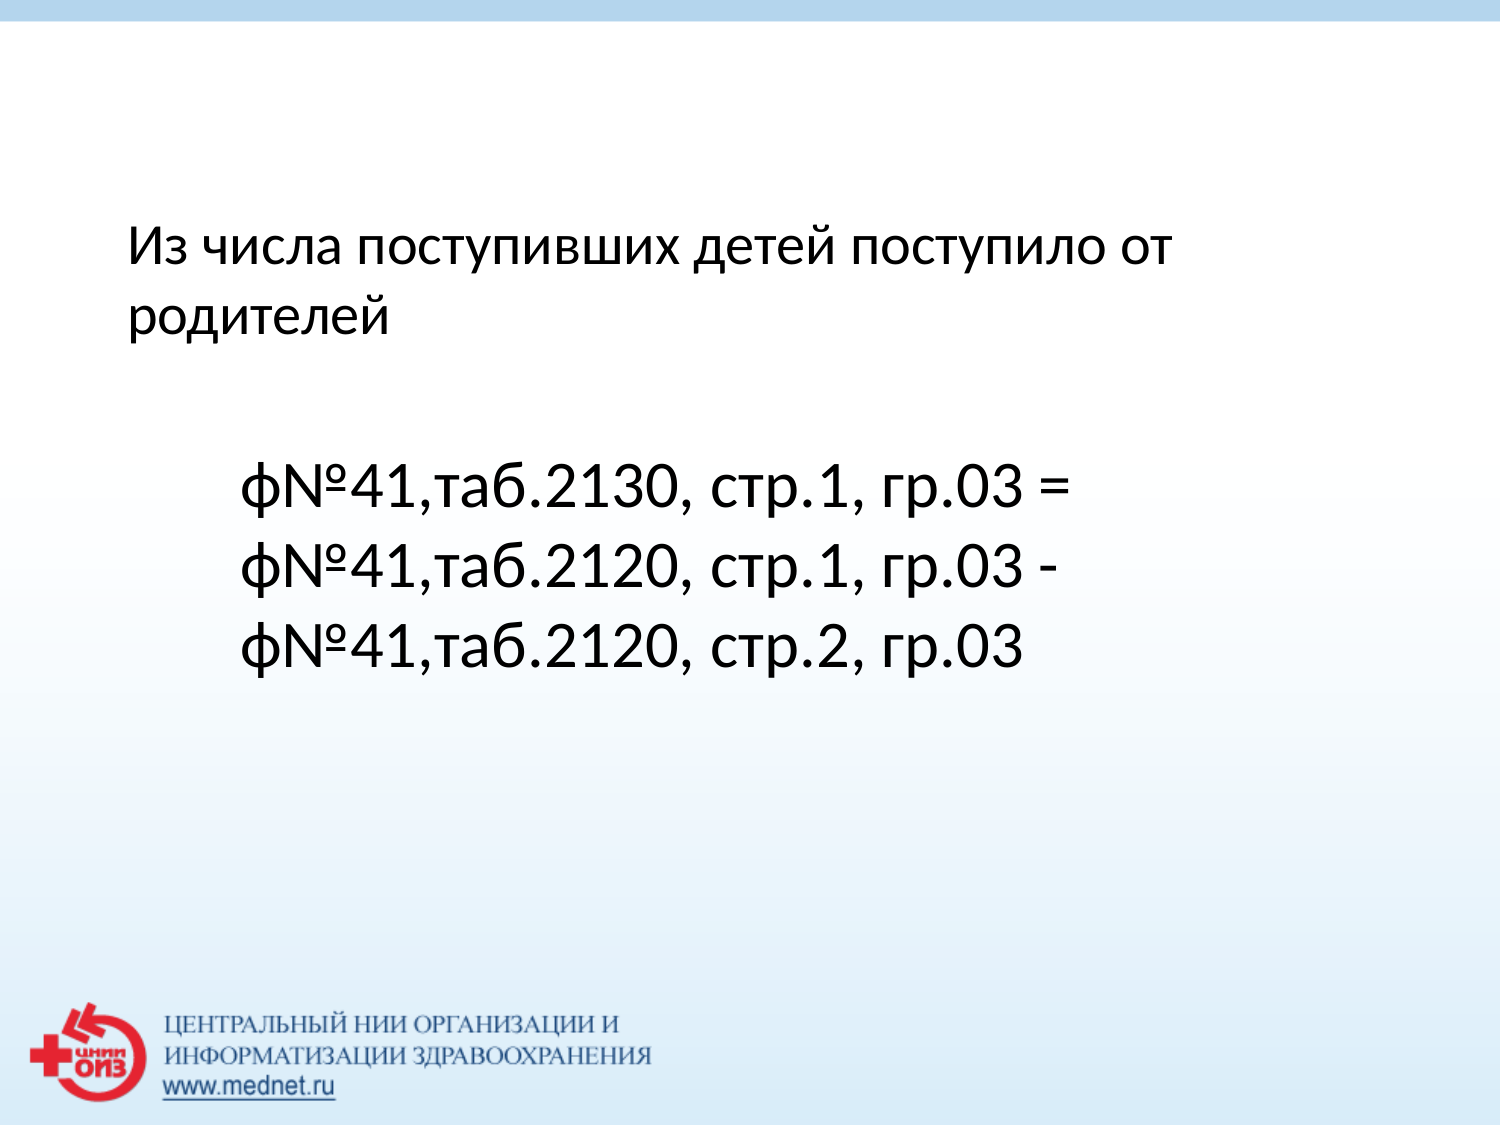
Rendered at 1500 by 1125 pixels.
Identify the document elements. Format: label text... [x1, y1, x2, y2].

title Из числа поступивших детей поступило от родителей [112, 228, 1388, 434]
subtitle ф№41,таб.2130, стр.1, гр.03 = ф№41,таб.2120, стр.1, гр.03 - ф№41,таб.2120, стр.2, гр.03 [225, 433, 1275, 722]
picture [0, 0, 1500, 1125]
